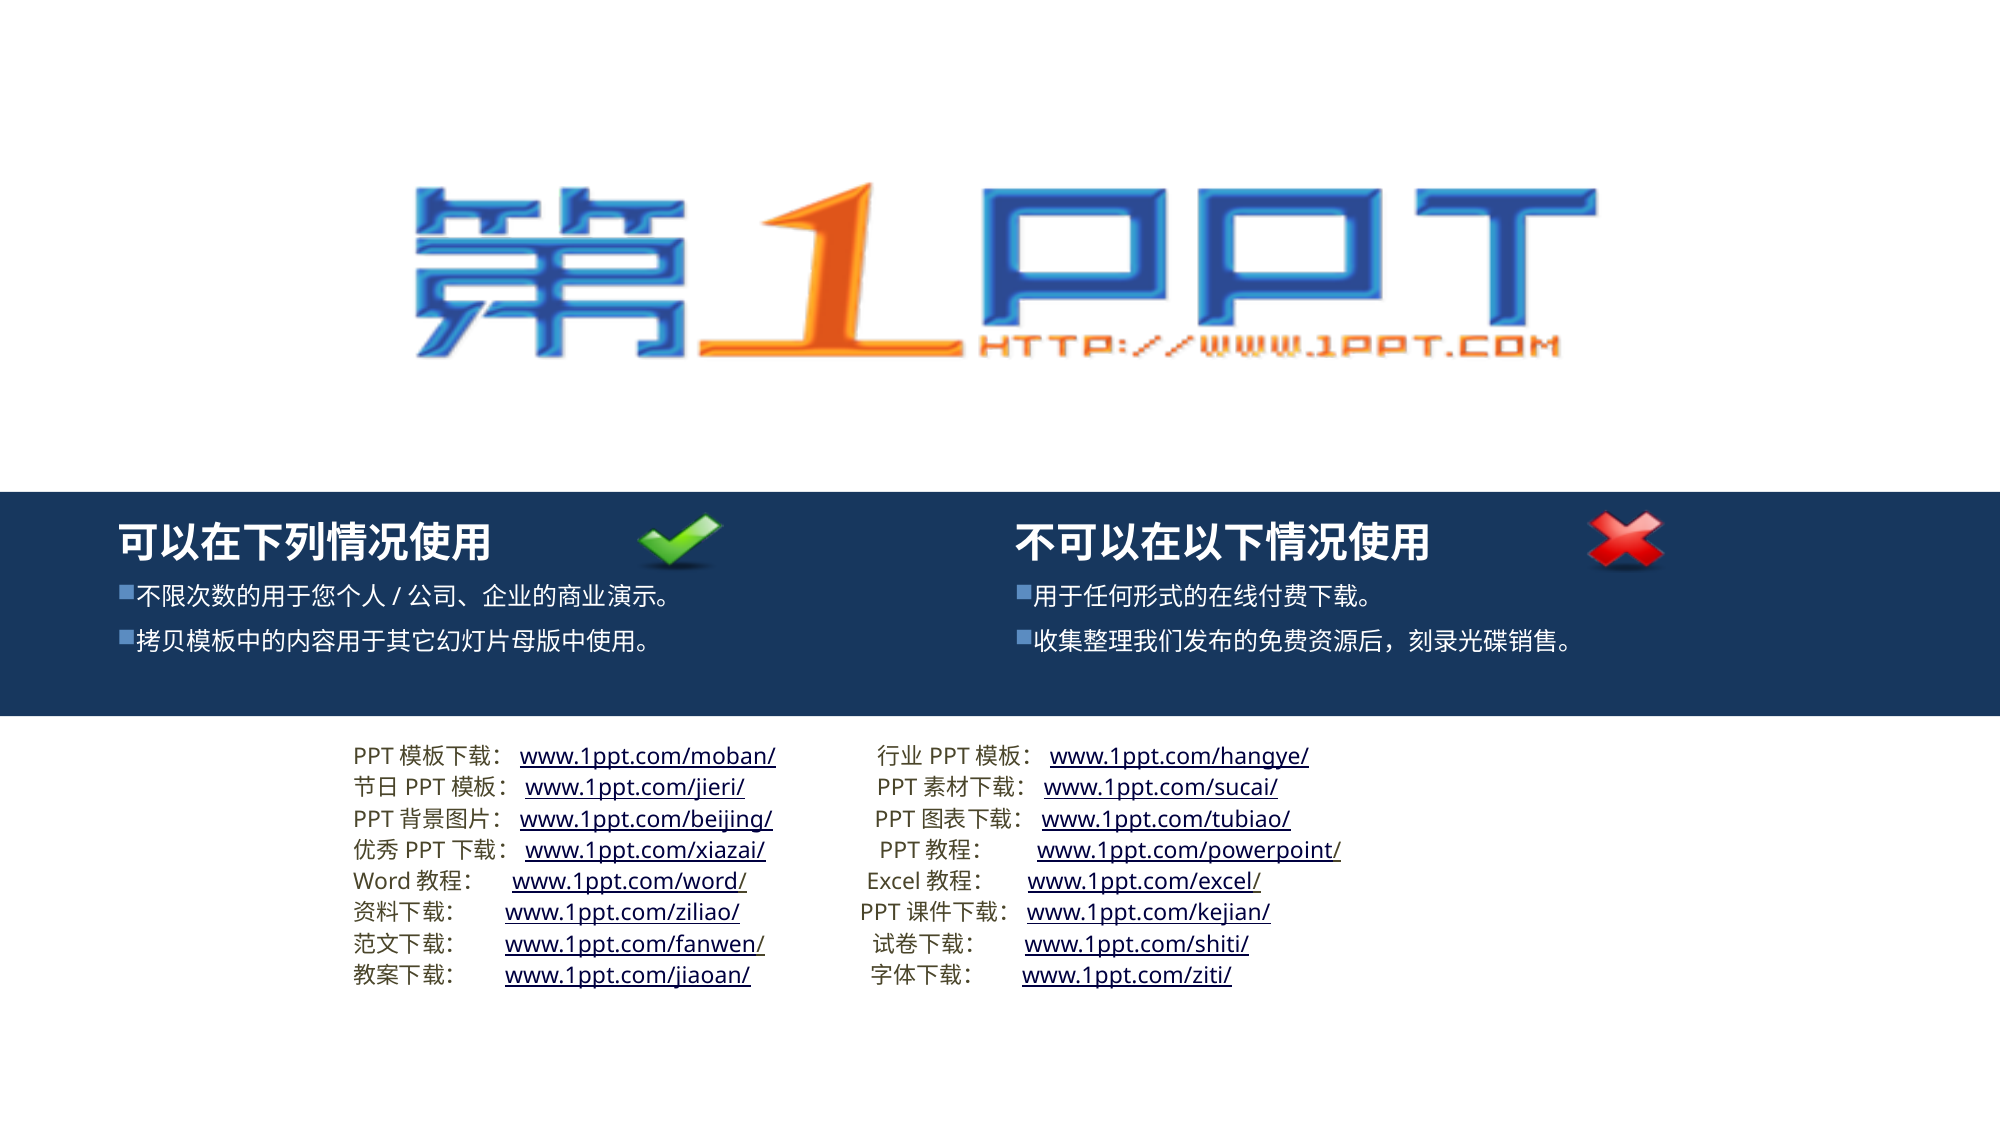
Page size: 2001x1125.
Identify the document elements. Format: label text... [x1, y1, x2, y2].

picture [179, 51, 1867, 492]
text_box 不可以在以下情况使用 用于任何形式的在线付费下载。 收集整理我们发布的免费资源后，刻录光碟销售。 [999, 508, 1898, 762]
text_box 可以在下列情况使用 不限次数的用于您个人/公司、企业的商业演示。 拷贝模板中的内容用于其它幻灯片母版中使用。 [102, 508, 1000, 774]
text_box PPT模板下载：www.1ppt.com/moban/ 行业PPT模板：www.1ppt.com/hangye/ 节日PPT模板：www.1ppt.com/jieri/ PPT素材下载：www.1ppt.com/sucai/ PPT背景图片：www.1ppt.com/beijing/ PPT图表下载：www.1ppt.com/tubiao/ 优秀PPT下载：www.1ppt.com/xiazai/ PPT教程： www.1ppt.com/powerpoint/ Word教程： www.1ppt.com/word/ Excel教程： www.1ppt.com/excel/ 资料下载： www.1ppt.com/ziliao/ PPT课件下载：www.1ppt.com/kejian/ 范文下载： www.1ppt.com/fanwen/ 试卷下载： www.1ppt.com/shiti/ 教案下载： www.1ppt.com/jiaoan/ 字体下载： www.1ppt.com/ziti/ [336, 762, 1752, 1008]
text_box [0, 491, 2000, 717]
picture [637, 507, 724, 573]
picture [1581, 507, 1669, 573]
